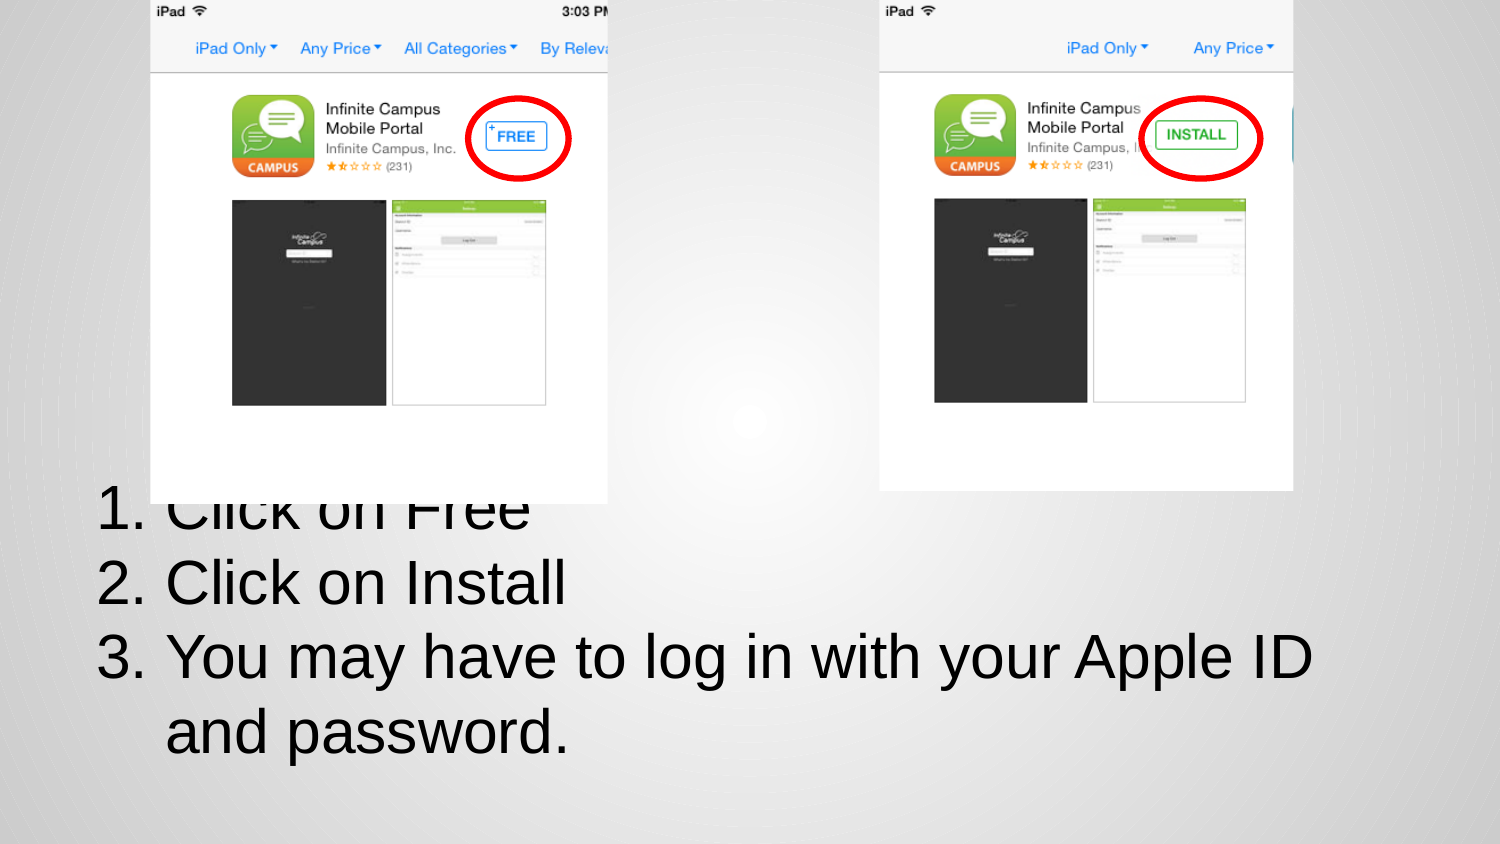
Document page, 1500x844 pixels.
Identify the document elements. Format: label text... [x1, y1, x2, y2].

picture [150, 0, 608, 504]
list Click on Free Click on Install You may have to log in with your Apple ID and password. [75, 196, 1425, 808]
picture [879, 0, 1294, 491]
